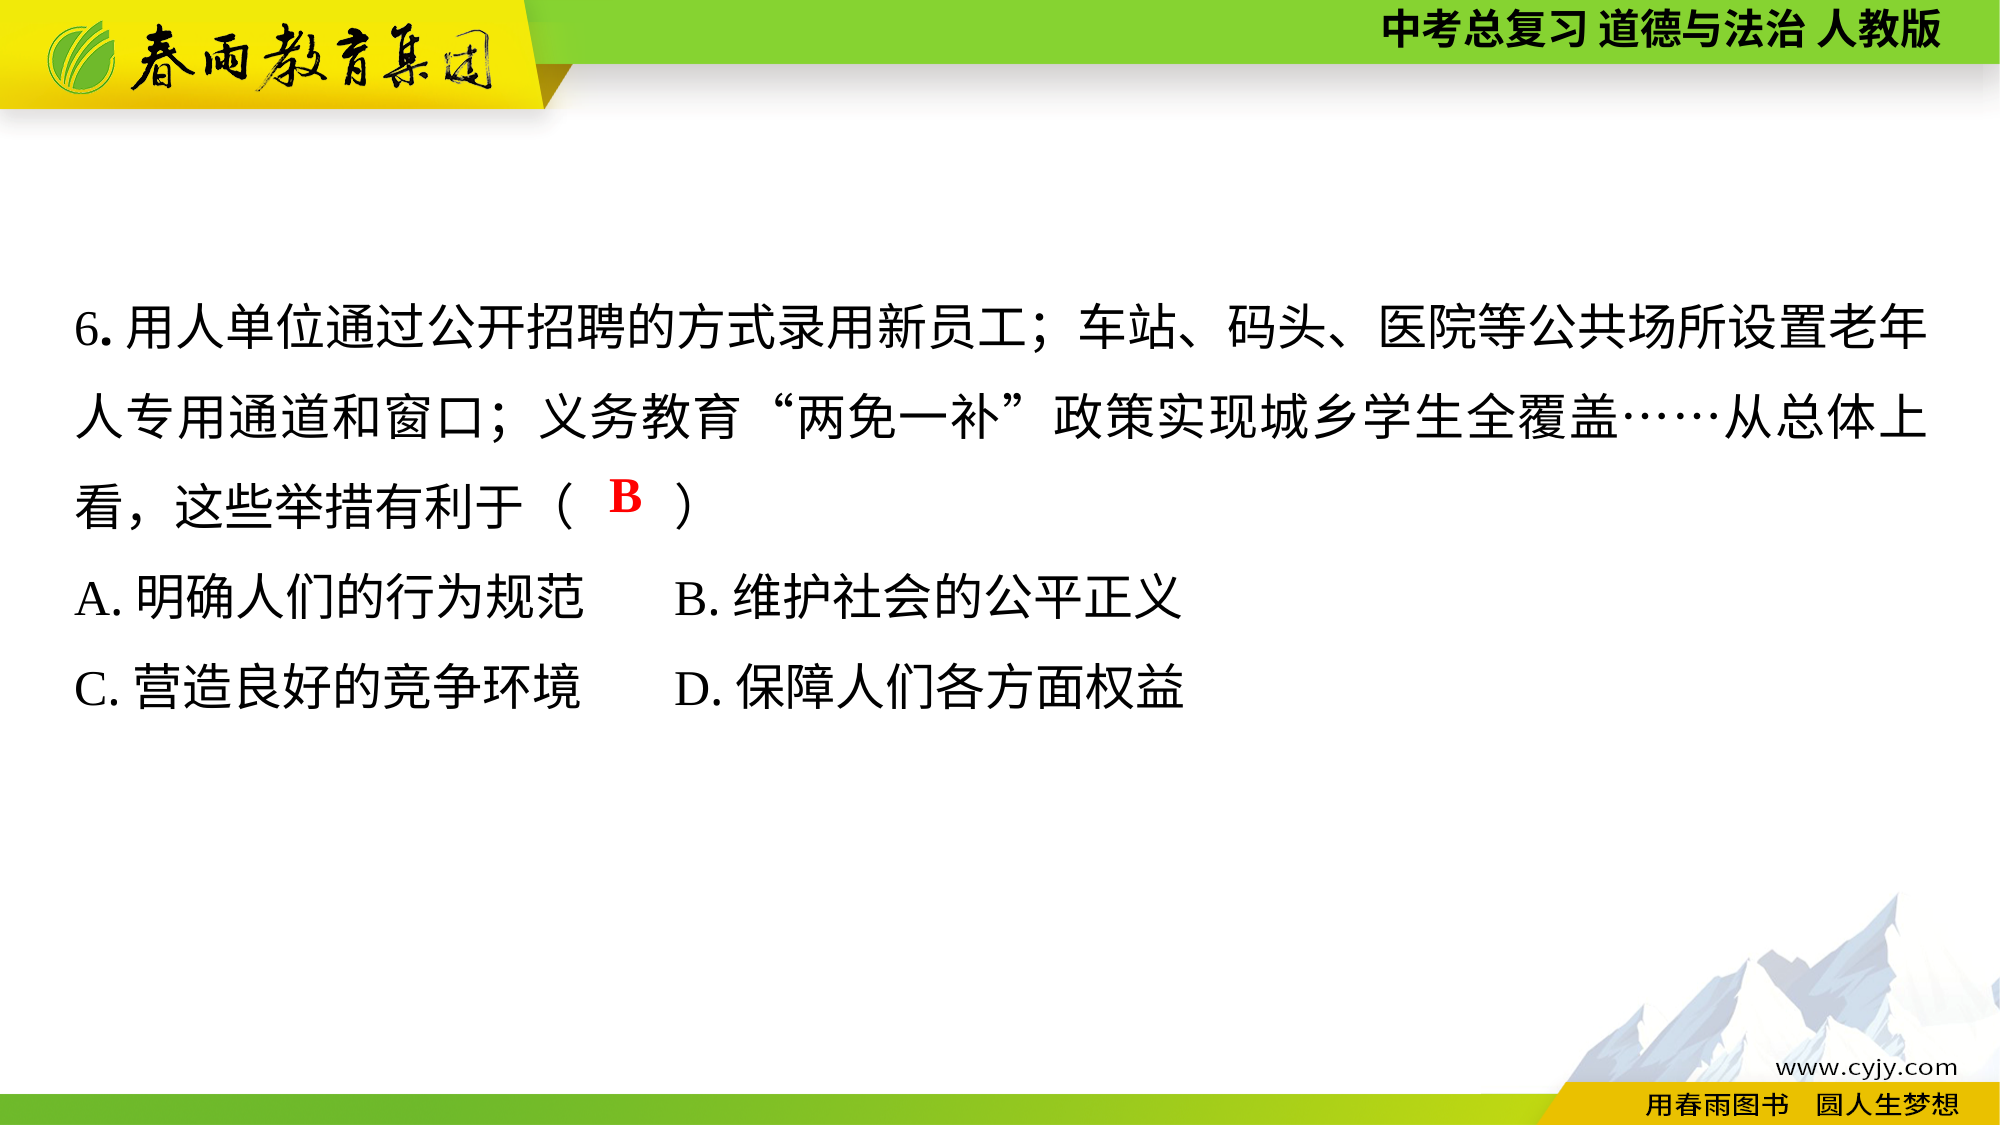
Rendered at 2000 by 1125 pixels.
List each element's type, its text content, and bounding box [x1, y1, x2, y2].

picture [0, 0, 2000, 1125]
list 6.用人单位通过公开招聘的方式录用新员工；车站、码头、医院等公共场所设置老年人专用通道和窗口；义务教育“两免一补”政策实现城乡学生全覆盖……从总体上看，这些举措有利于（ ） A.明确人们的行为规范 B.维护社会的公平正义 C.营造良好的竞争环境 D.保障人们各方面权益 [59, 258, 1944, 716]
text_box B [594, 454, 658, 530]
